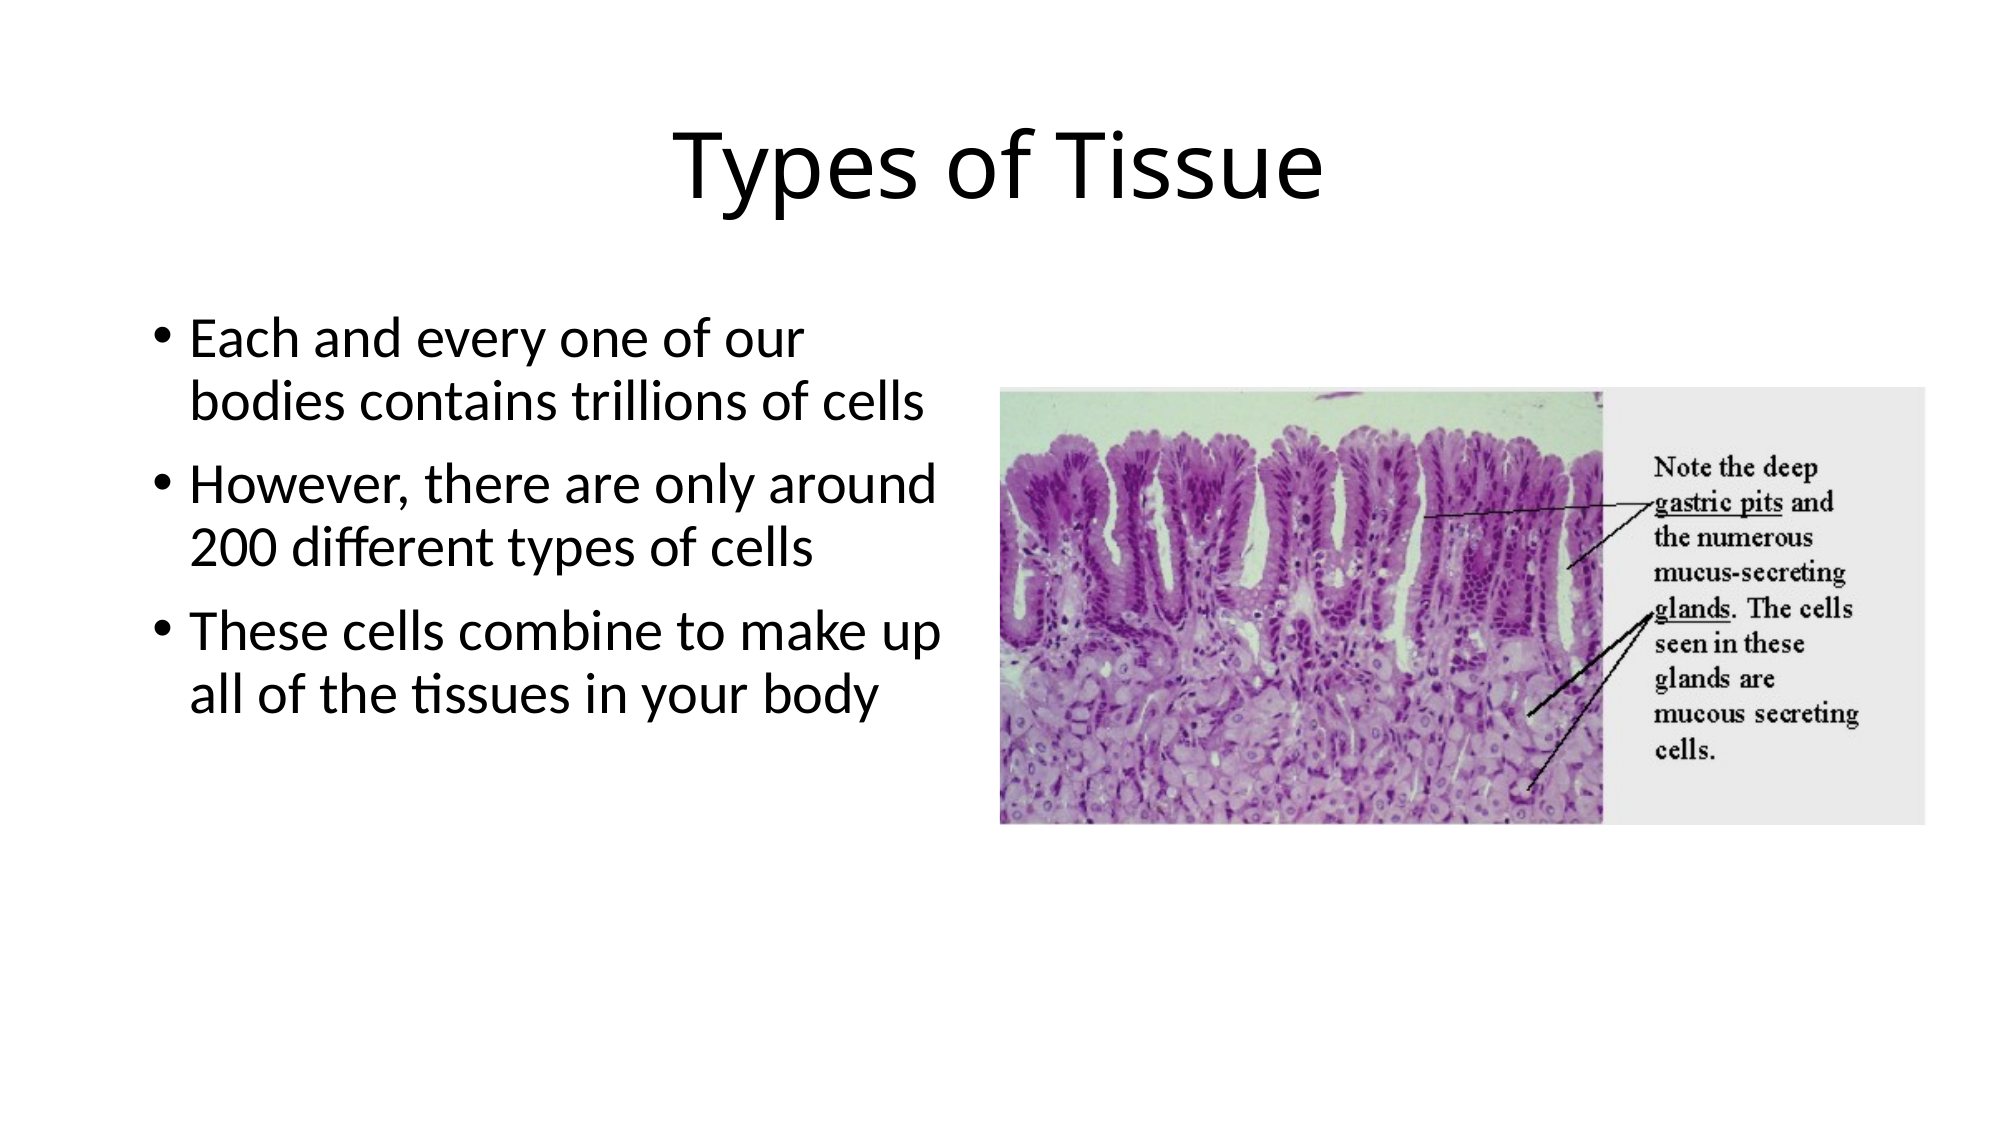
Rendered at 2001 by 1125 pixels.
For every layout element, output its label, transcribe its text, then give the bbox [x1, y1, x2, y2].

list Each and every one of our bodies contains trillions of cells However, there are only around 200 different types of cells These cells combine to make up all of the tissues in your body [137, 299, 988, 1014]
title Types of Tissue [137, 59, 1863, 278]
picture [999, 387, 1927, 825]
